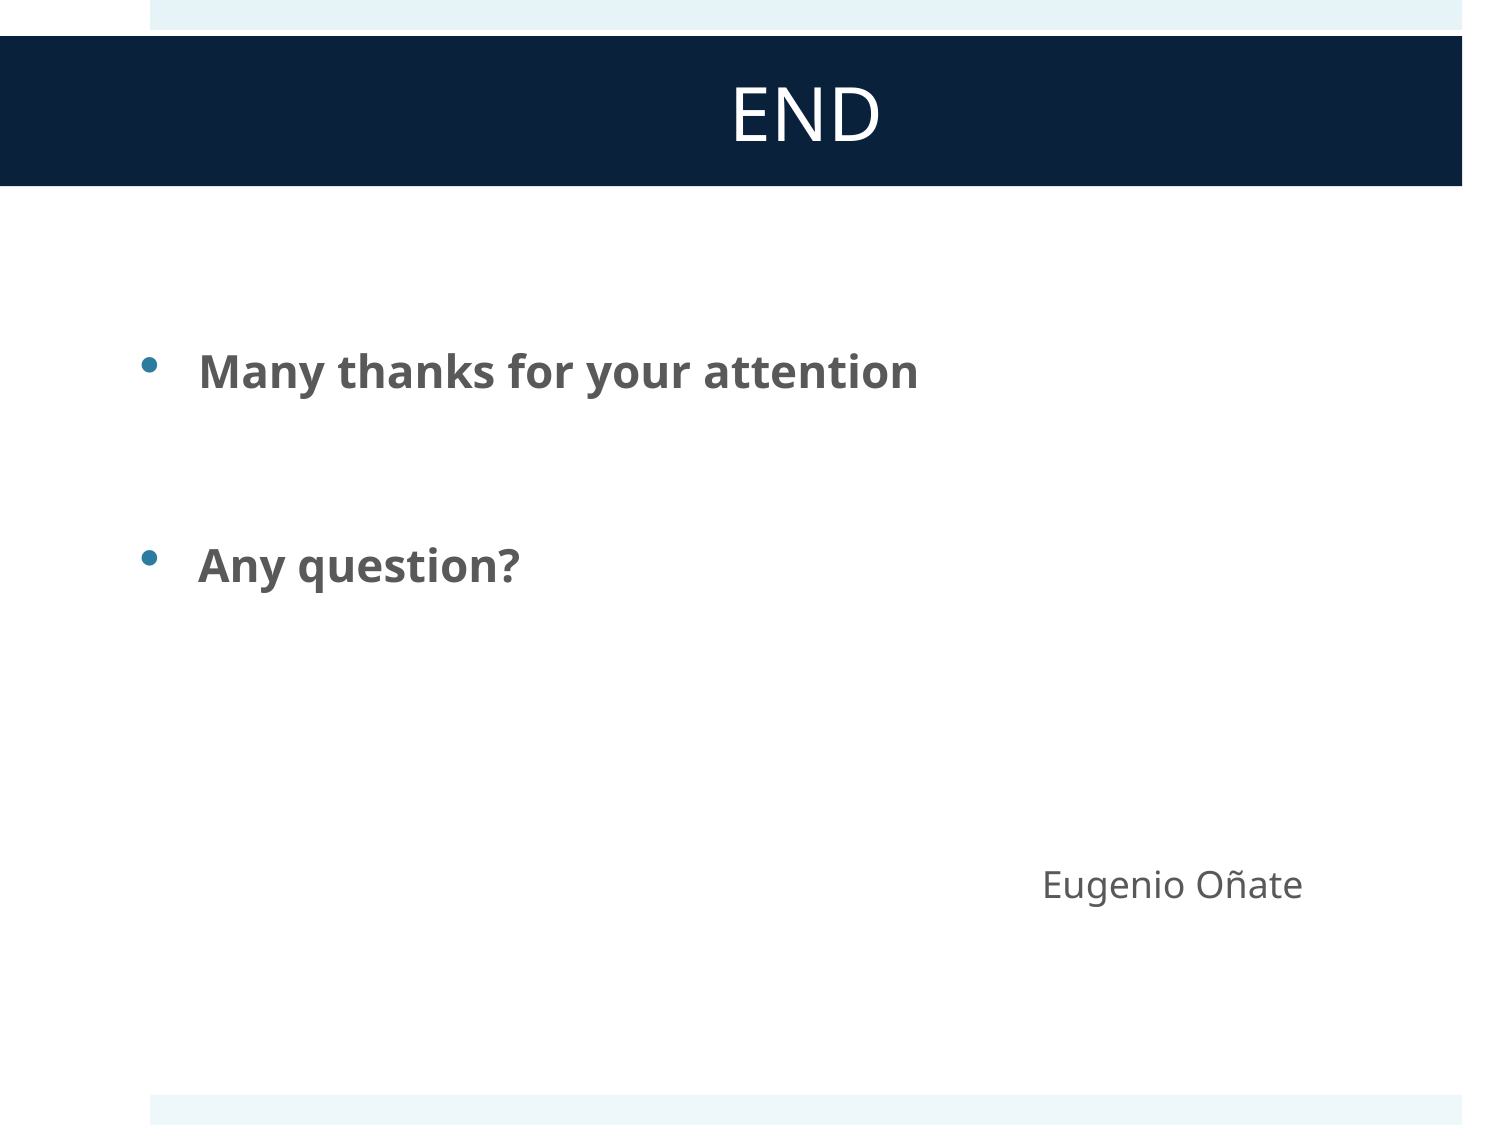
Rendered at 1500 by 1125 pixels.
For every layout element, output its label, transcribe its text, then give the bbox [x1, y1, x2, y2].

list Many thanks for your attention Any question? Eugenio Oñate [126, 238, 1407, 972]
title END [0, 36, 1463, 187]
